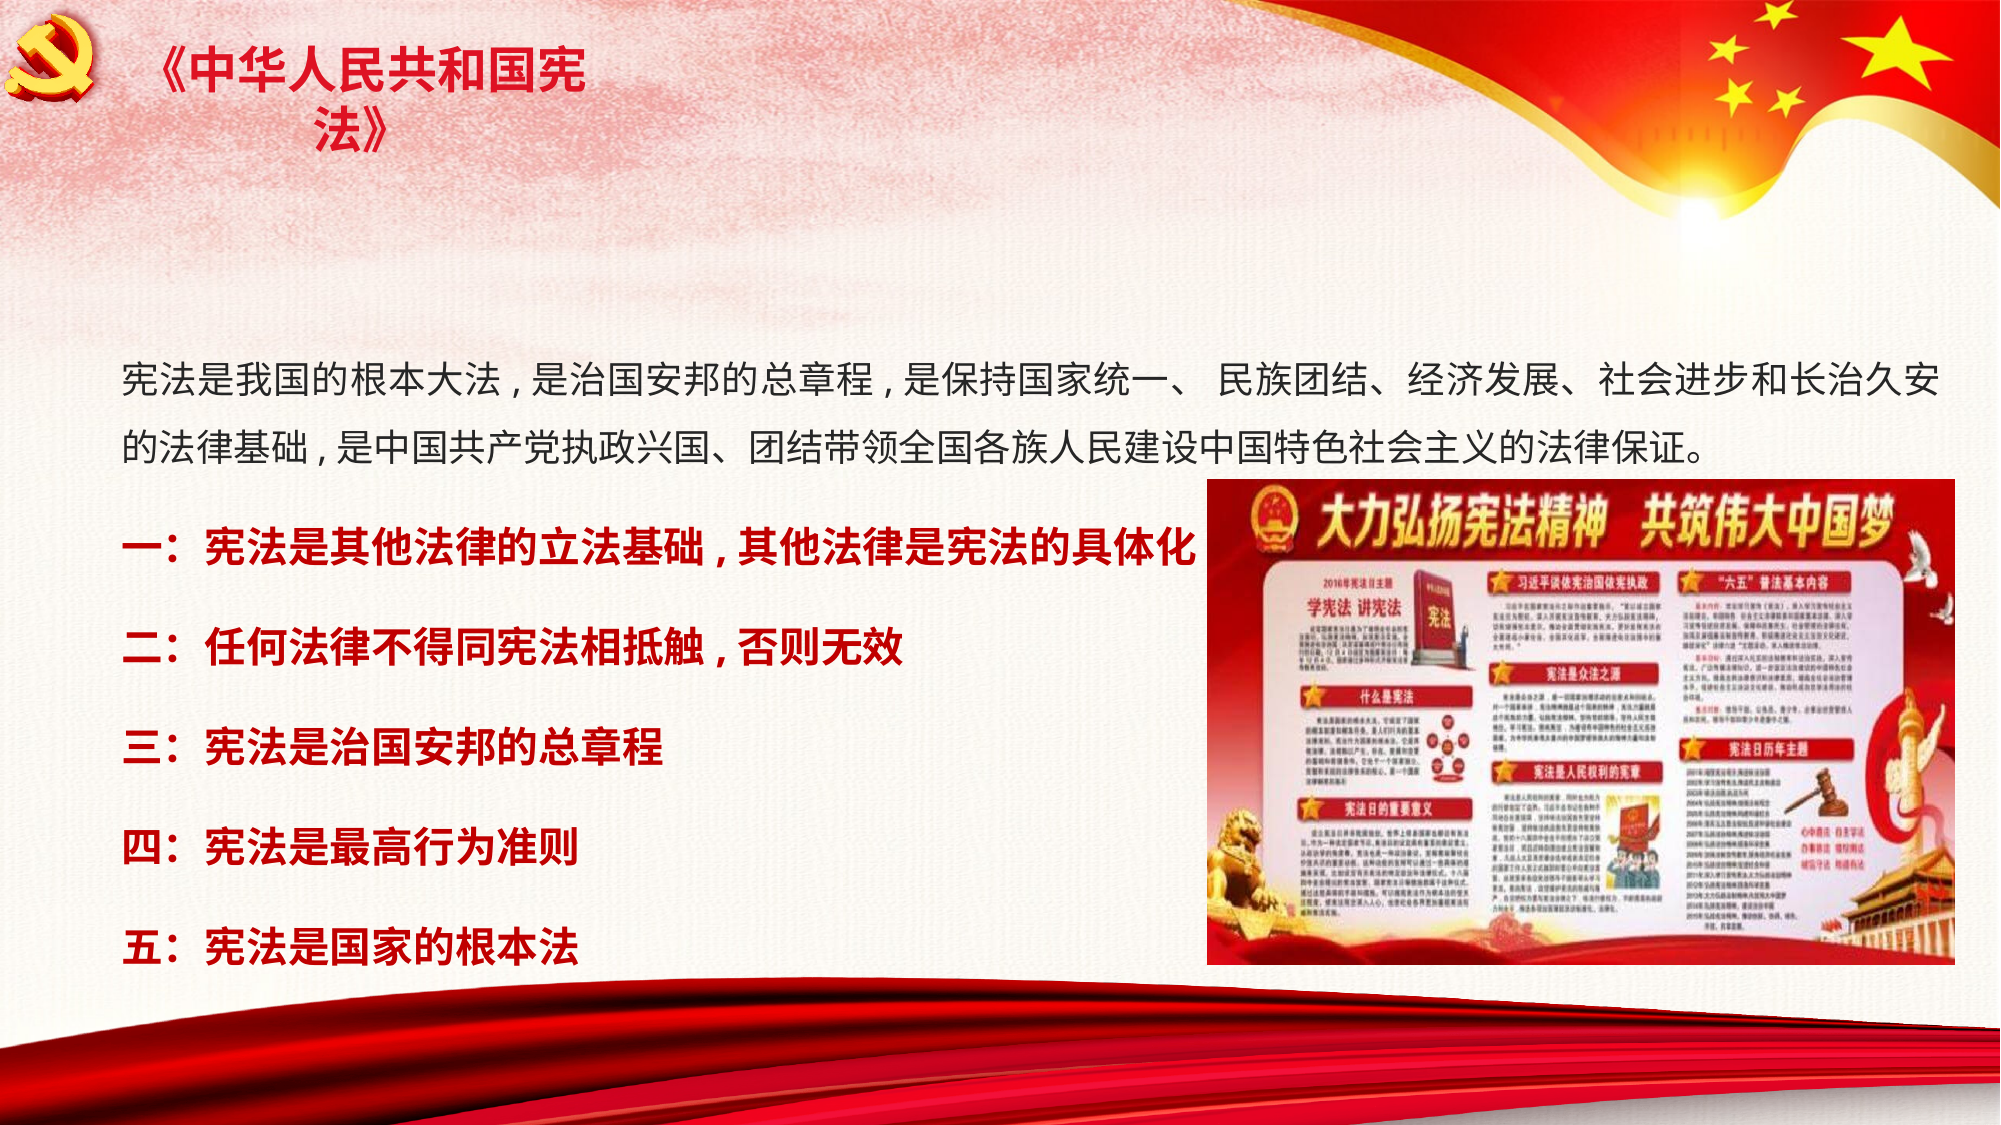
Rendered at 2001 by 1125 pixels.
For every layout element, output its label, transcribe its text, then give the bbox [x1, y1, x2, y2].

text_box 《中华人民共和国宪法》 [87, 31, 638, 167]
text_box 一：宪法是其他法律的立法基础,其他法律是宪法的具体化 二：任何法律不得同宪法相抵触,否则无效 三：宪法是治国安邦的总章程 四：宪法是最高行为准则 五：宪法是国家的根本法 [106, 463, 1910, 976]
text_box 宪法是我国的根本大法,是治国安邦的总章程,是保持国家统一、 民族团结、经济发展、社会进步和长治久安的法律基础,是中国共产党执政兴国、团结带领全国各族人民建设中国特色社会主义的法律保证。 [106, 326, 1957, 476]
picture [0, 0, 2000, 1125]
